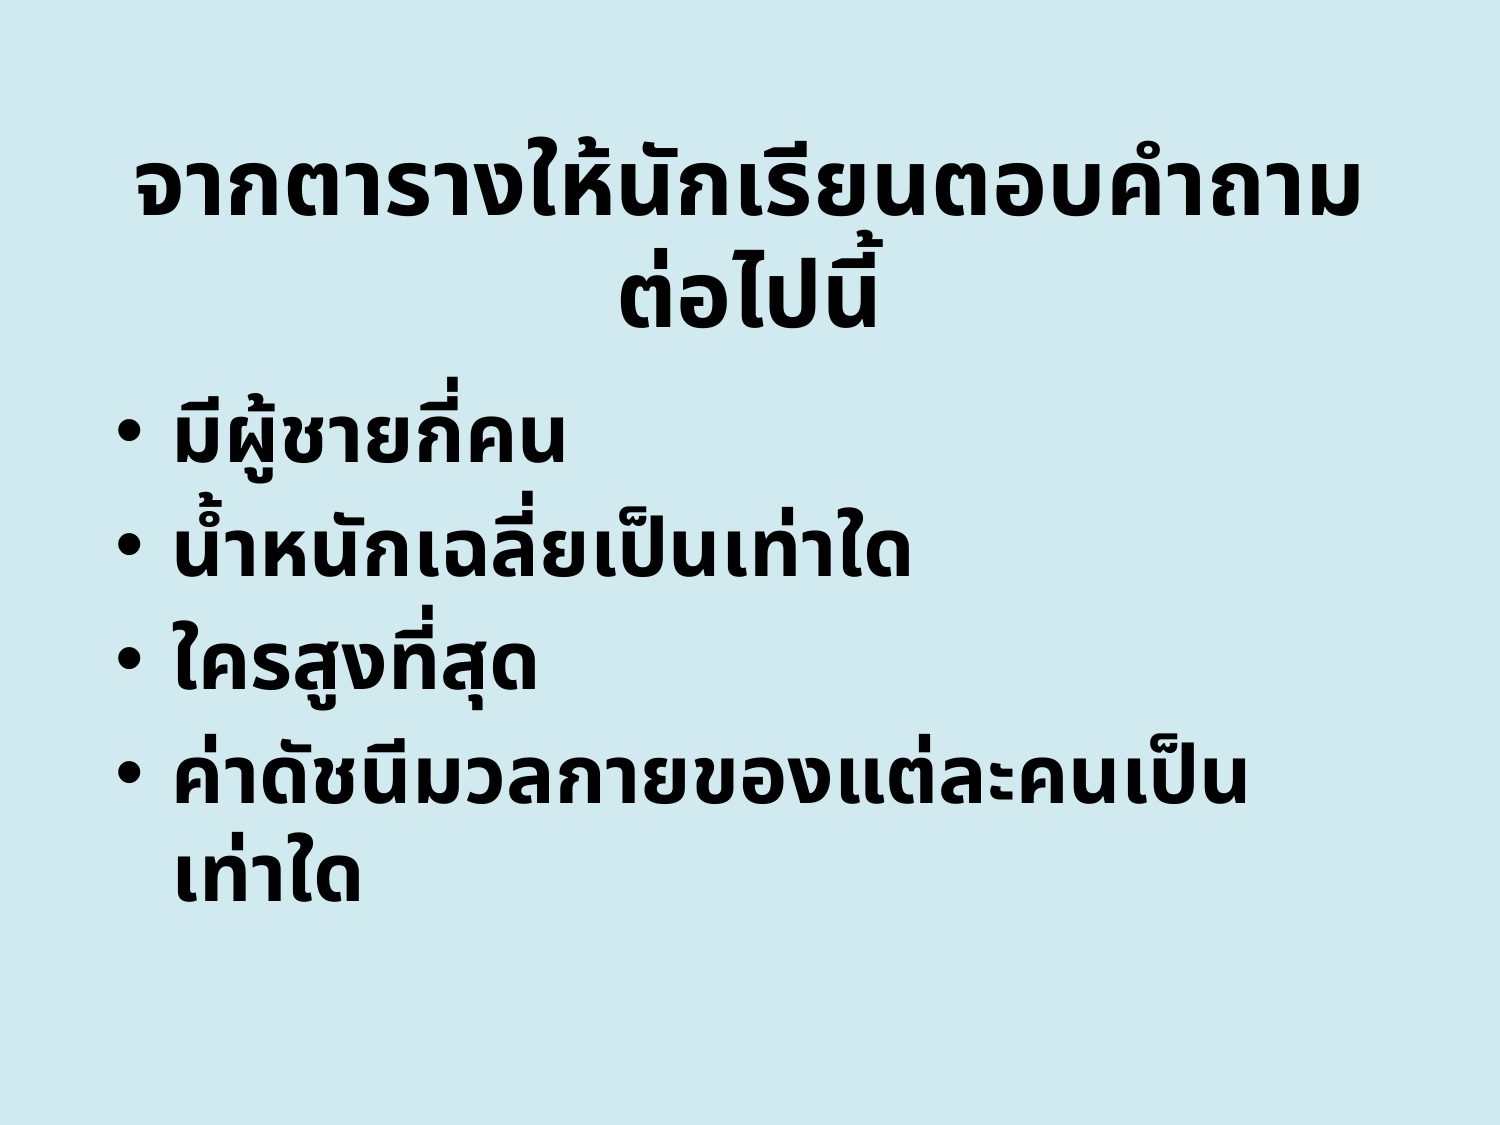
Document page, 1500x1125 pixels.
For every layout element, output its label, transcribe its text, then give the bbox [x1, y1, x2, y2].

text_box จากตารางให้นักเรียนตอบคำถามต่อไปนี้ [112, 113, 1388, 355]
list มีผู้ชายกี่คน น้ำหนักเฉลี่ยเป็นเท่าใด ใครสูงที่สุด ค่าดัชนีมวลกายของแต่ละคนเป็นเท่าใด [100, 373, 1451, 988]
